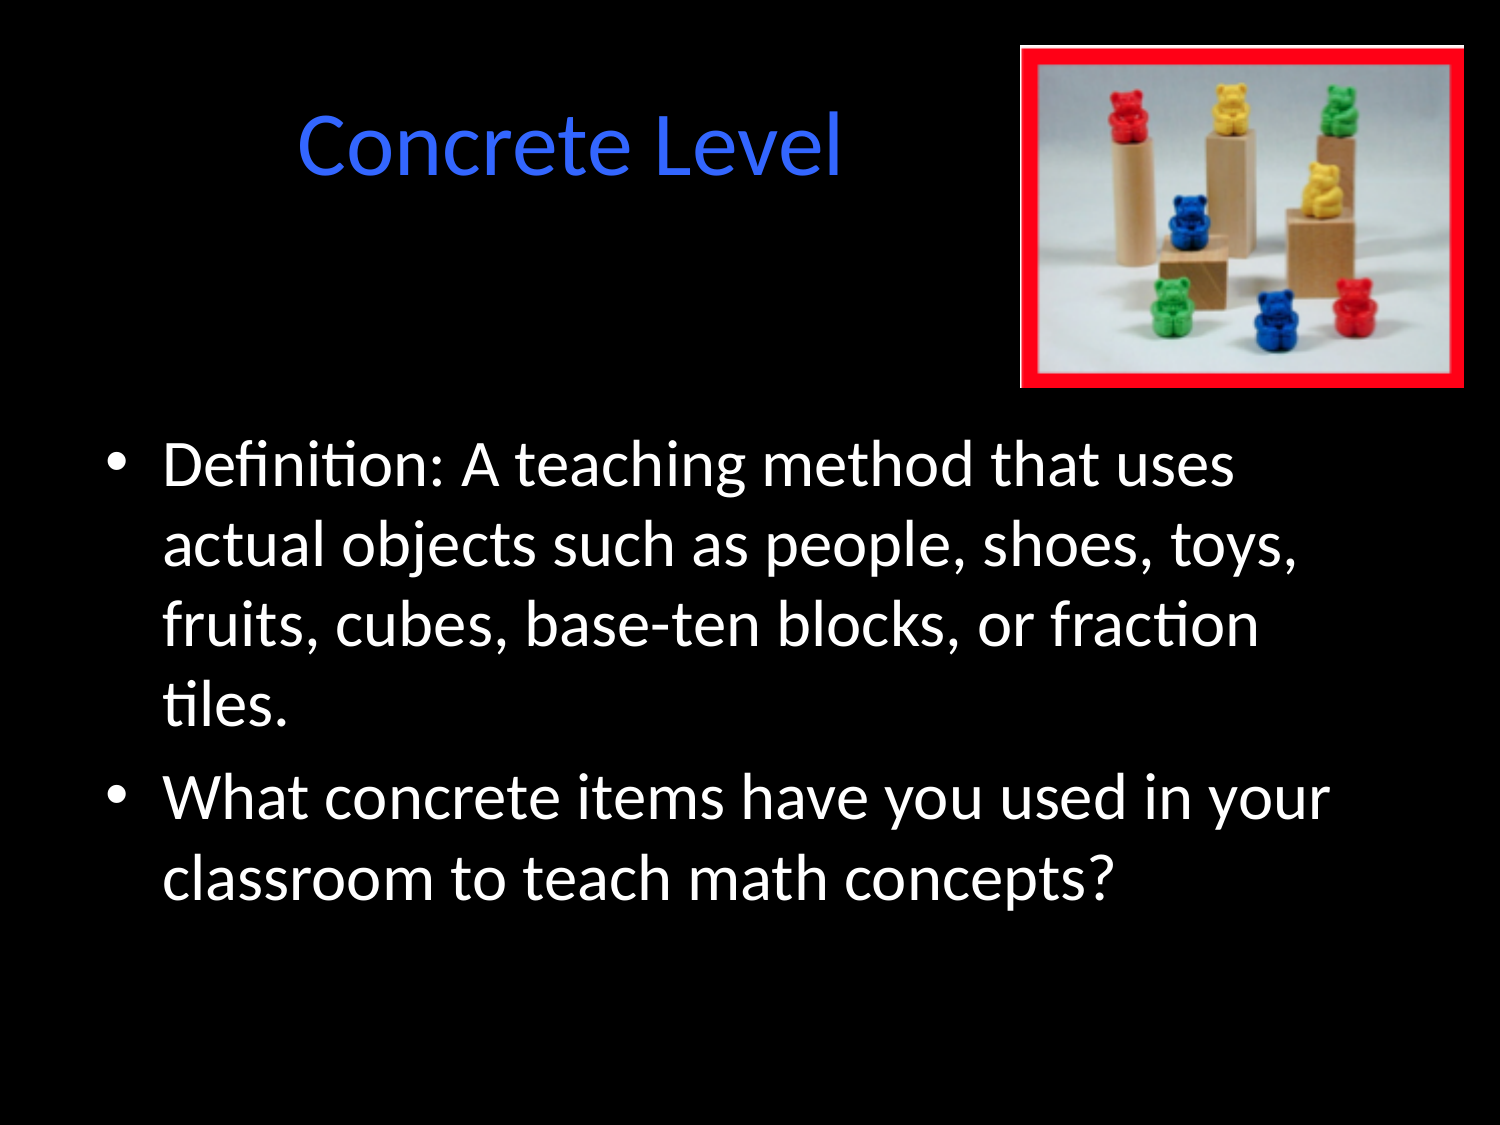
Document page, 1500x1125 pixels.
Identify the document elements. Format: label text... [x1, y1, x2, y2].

title Concrete Level [75, 45, 1017, 233]
picture [1019, 44, 1464, 388]
list Definition: A teaching method that uses actual objects such as people, shoes, toys, fruits, cubes, base-ten blocks, or fraction tiles. What concrete items have you used in your classroom to teach math concepts? [90, 319, 1410, 1005]
